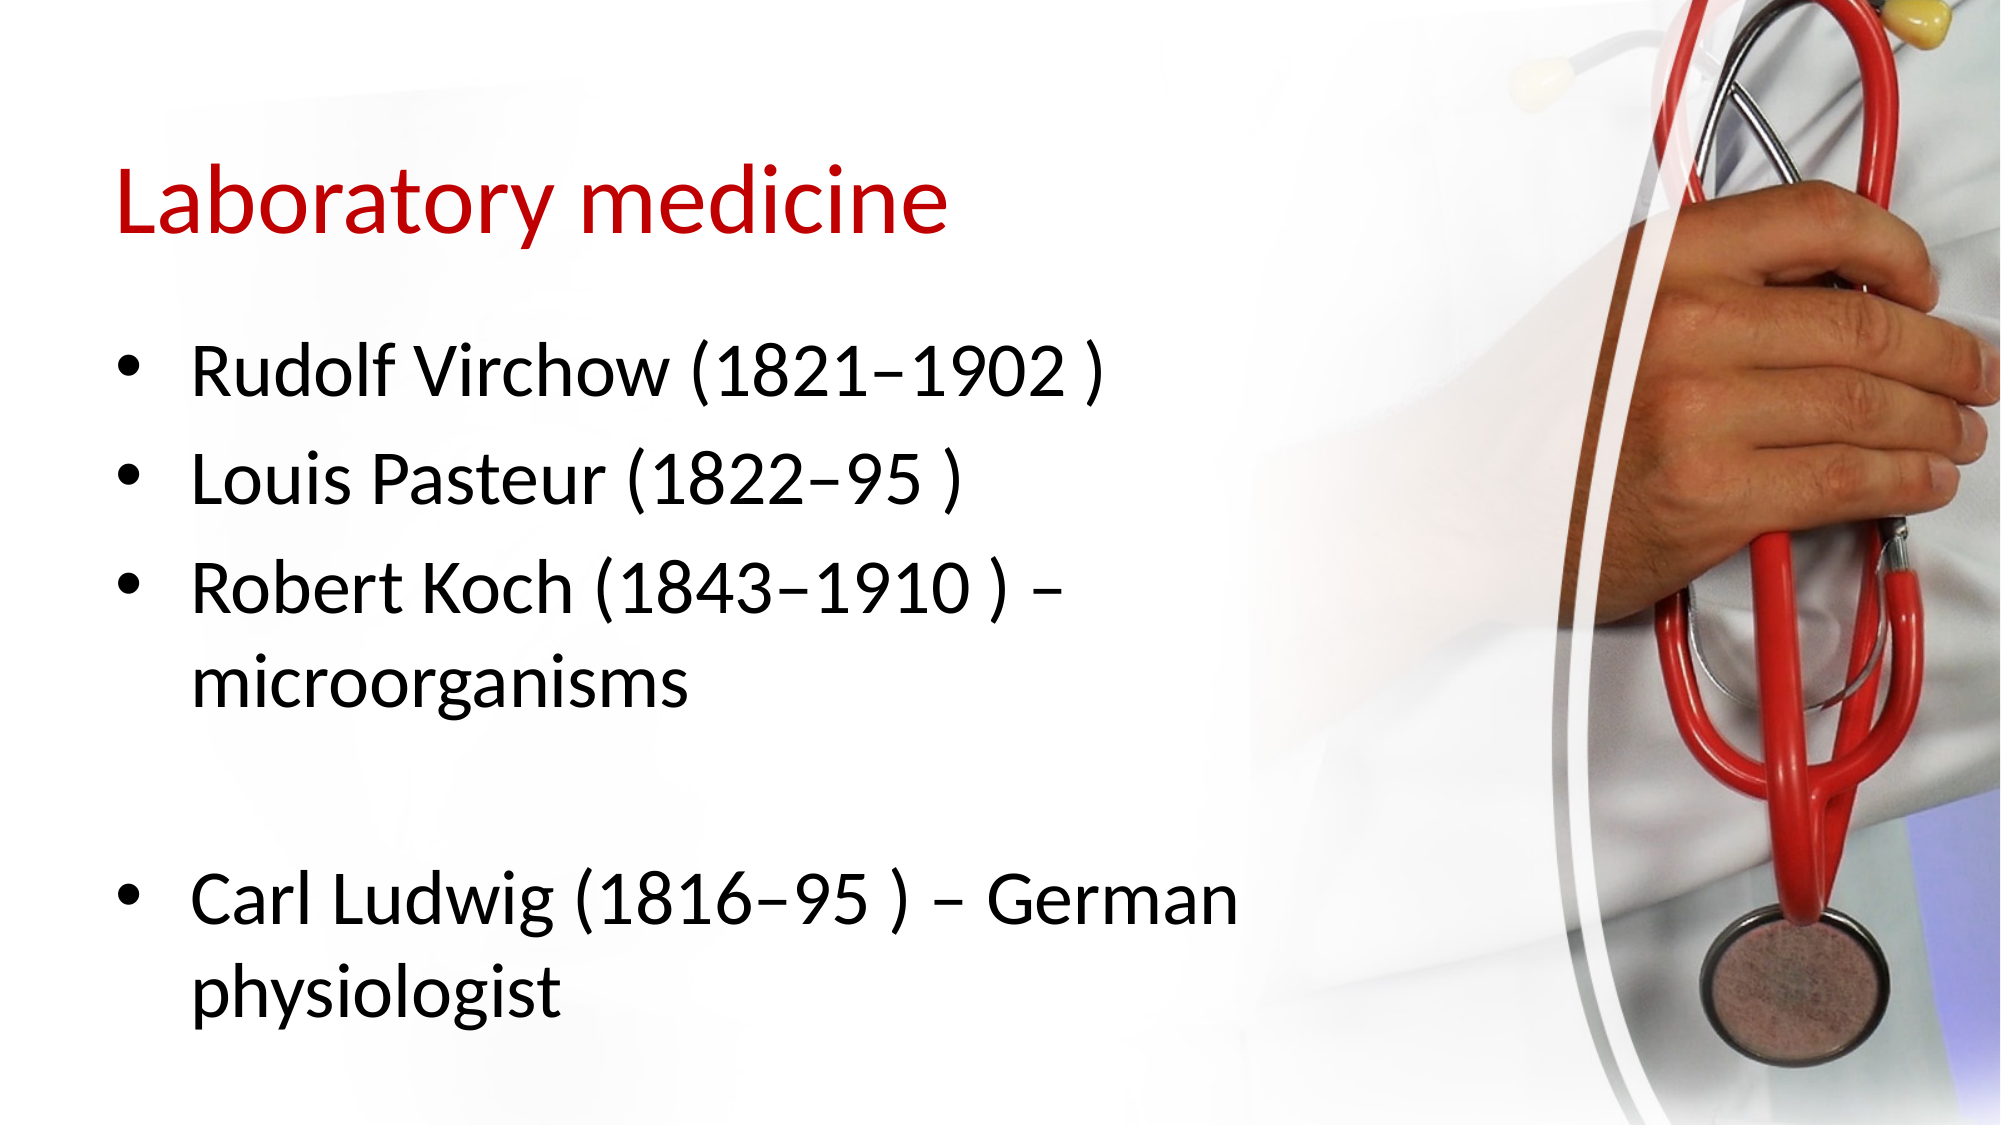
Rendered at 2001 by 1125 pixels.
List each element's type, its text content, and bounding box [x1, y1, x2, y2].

title Laboratory medicine [99, 110, 1540, 278]
list Rudolf Virchow (1821–1902 ) Louis Pasteur (1822–95 ) Robert Koch (1843–1910 ) – microorganisms Carl Ludwig (1816–95 ) – German physiologist [100, 310, 1537, 1043]
picture [0, 0, 2001, 1125]
